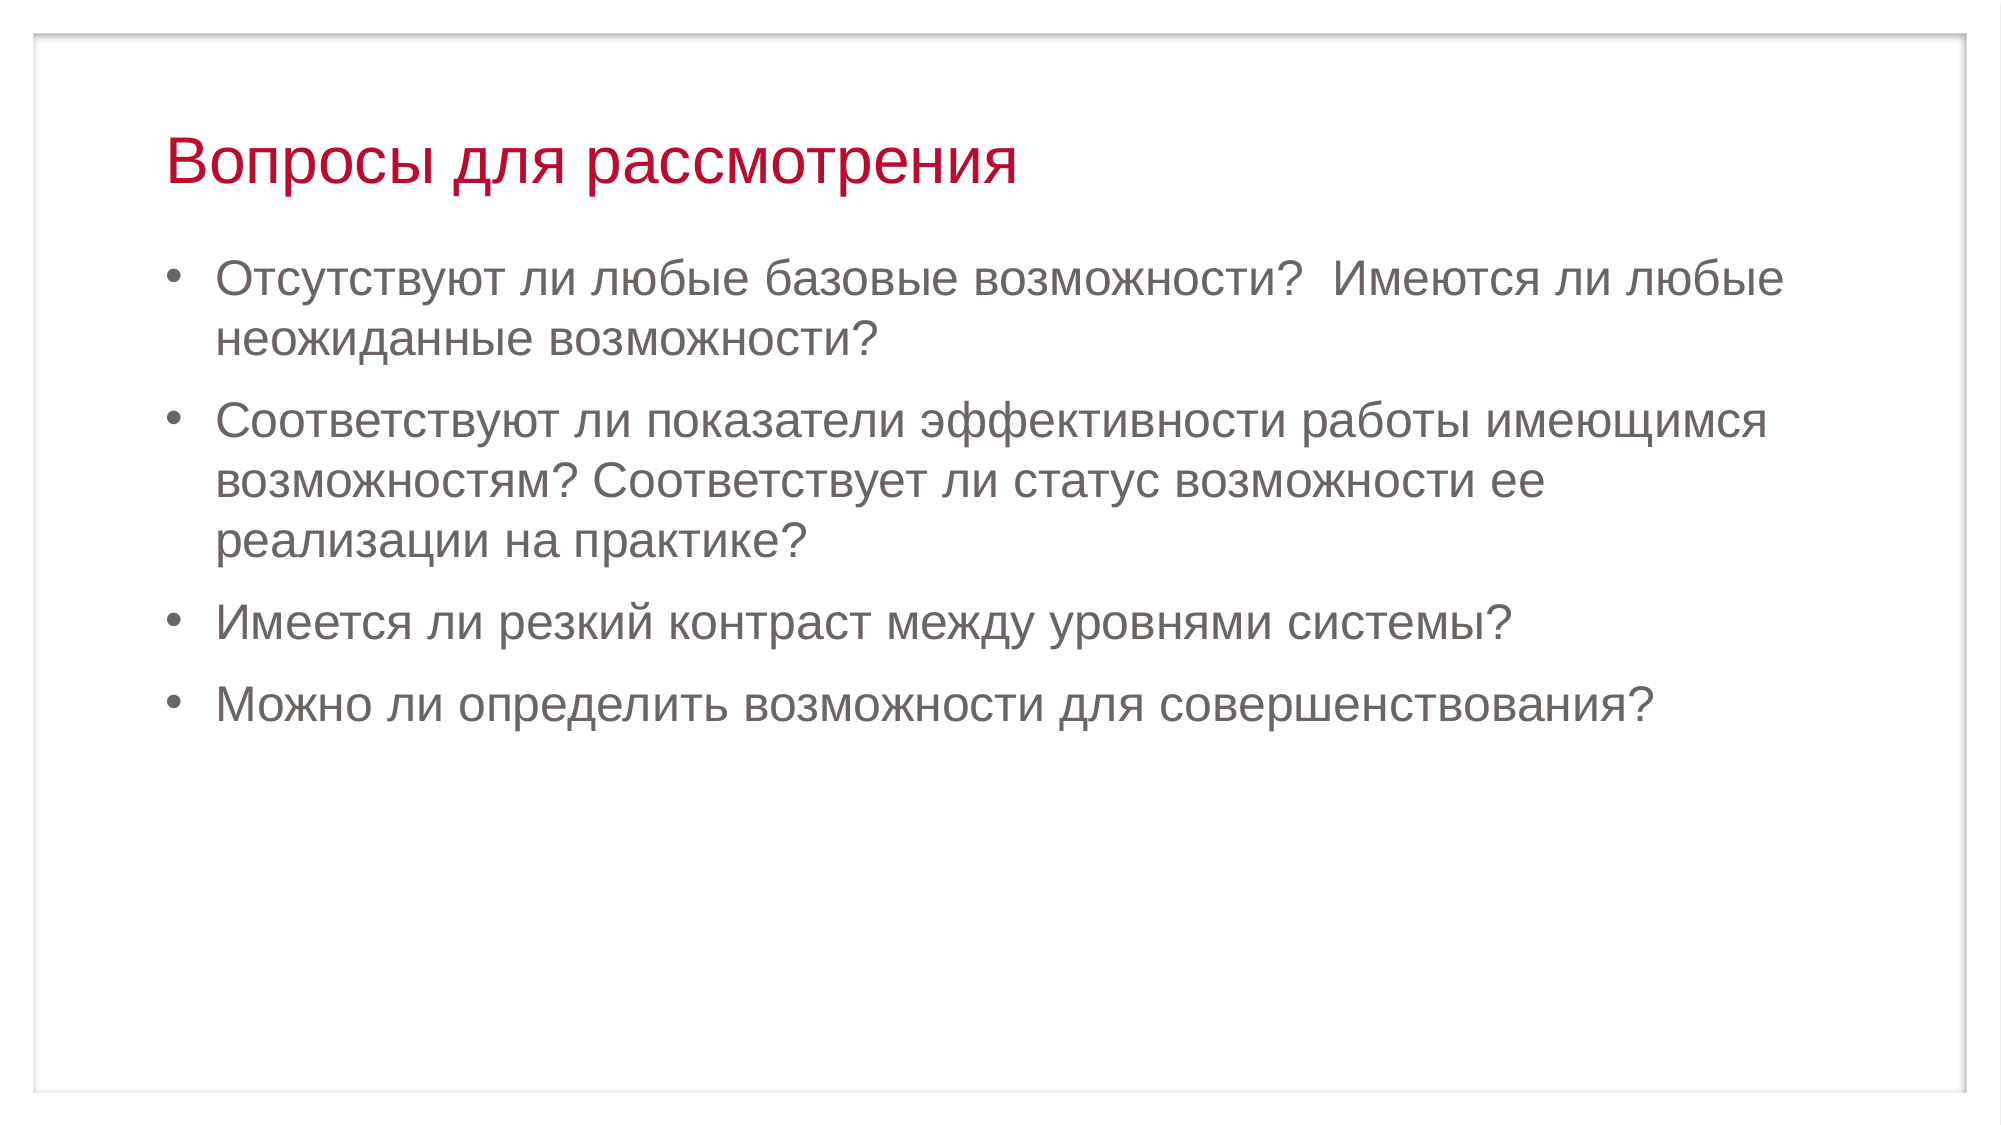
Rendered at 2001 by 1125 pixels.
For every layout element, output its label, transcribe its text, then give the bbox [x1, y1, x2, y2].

title Вопросы для рассмотрения [150, 109, 1851, 205]
list Отсутствуют ли любые базовые возможности? Имеются ли любые неожиданные возможности? Соответствуют ли показатели эффективности работы имеющимся возможностям? Соответствует ли статус возможности ее реализации на практике? Имеется ли резкий контраст между уровнями системы? Можно ли определить возможности для совершенствования? [150, 237, 1850, 933]
